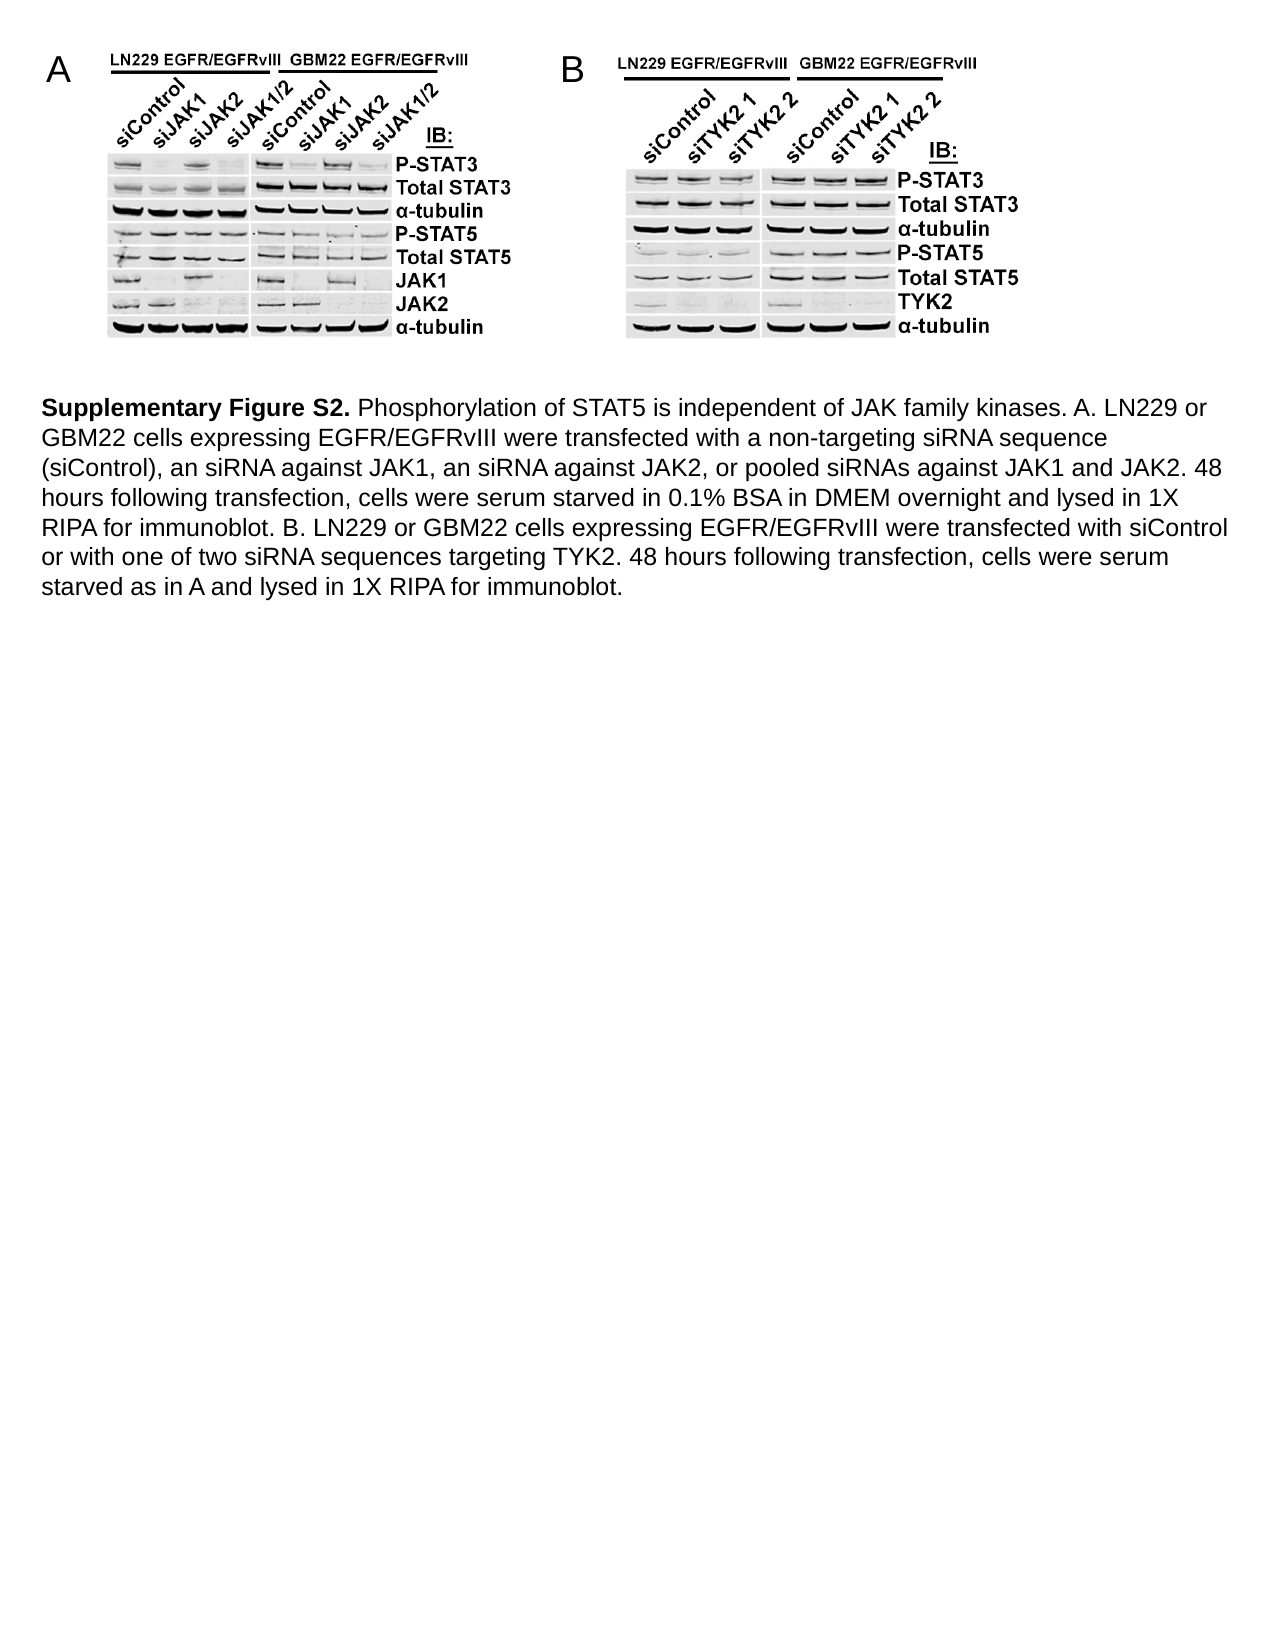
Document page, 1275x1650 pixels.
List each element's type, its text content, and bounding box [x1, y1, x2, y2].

text_box A [31, 37, 86, 98]
picture [86, 37, 522, 350]
text_box B [545, 37, 600, 98]
text_box Supplementary Figure S2. Phosphorylation of STAT5 is independent of JAK family kinases. A. LN229 or GBM22 cells expressing EGFR/EGFRvIII were transfected with a non-targeting siRNA sequence (siControl), an siRNA against JAK1, an siRNA against JAK2, or pooled siRNAs against JAK1 and JAK2. 48 hours following transfection, cells were serum starved in 0.1% BSA in DMEM overnight and lysed in 1X RIPA for immunoblot. B. LN229 or GBM22 cells expressing EGFR/EGFRvIII were transfected with siControl or with one of two siRNA sequences targeting TYK2. 48 hours following transfection, cells were serum starved as in A and lysed in 1X RIPA for immunoblot. [26, 383, 1249, 609]
picture [600, 37, 1031, 350]
